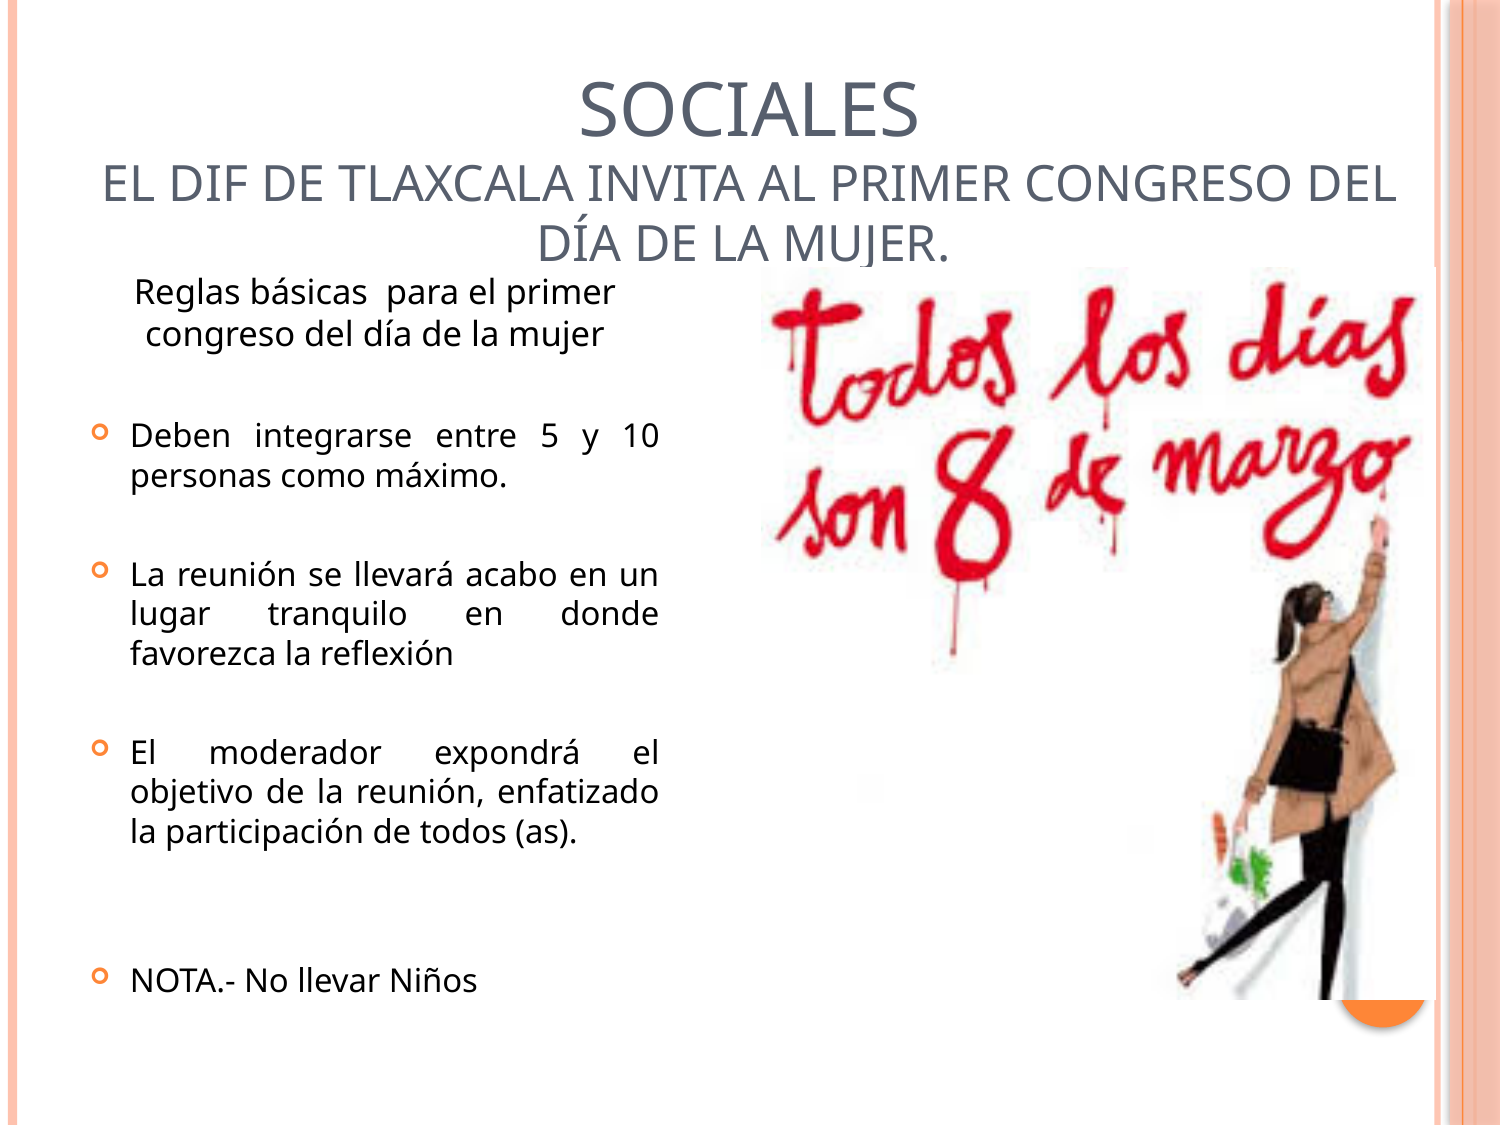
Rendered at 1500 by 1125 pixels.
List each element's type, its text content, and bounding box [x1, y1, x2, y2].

list Reglas básicas para el primer congreso del día de la mujer Deben integrarse entre 5 y 10 personas como máximo. La reunión se llevará acabo en un lugar tranquilo en donde favorezca la reflexión El moderador expondrá el objetivo de la reunión, enfatizado la participación de todos (as). NOTA.- No llevar Niños [75, 262, 675, 1013]
title SOCIALES El DIF de Tlaxcala invita al primer congreso del día de la mujer. [75, 45, 1425, 279]
picture [761, 266, 1436, 1000]
